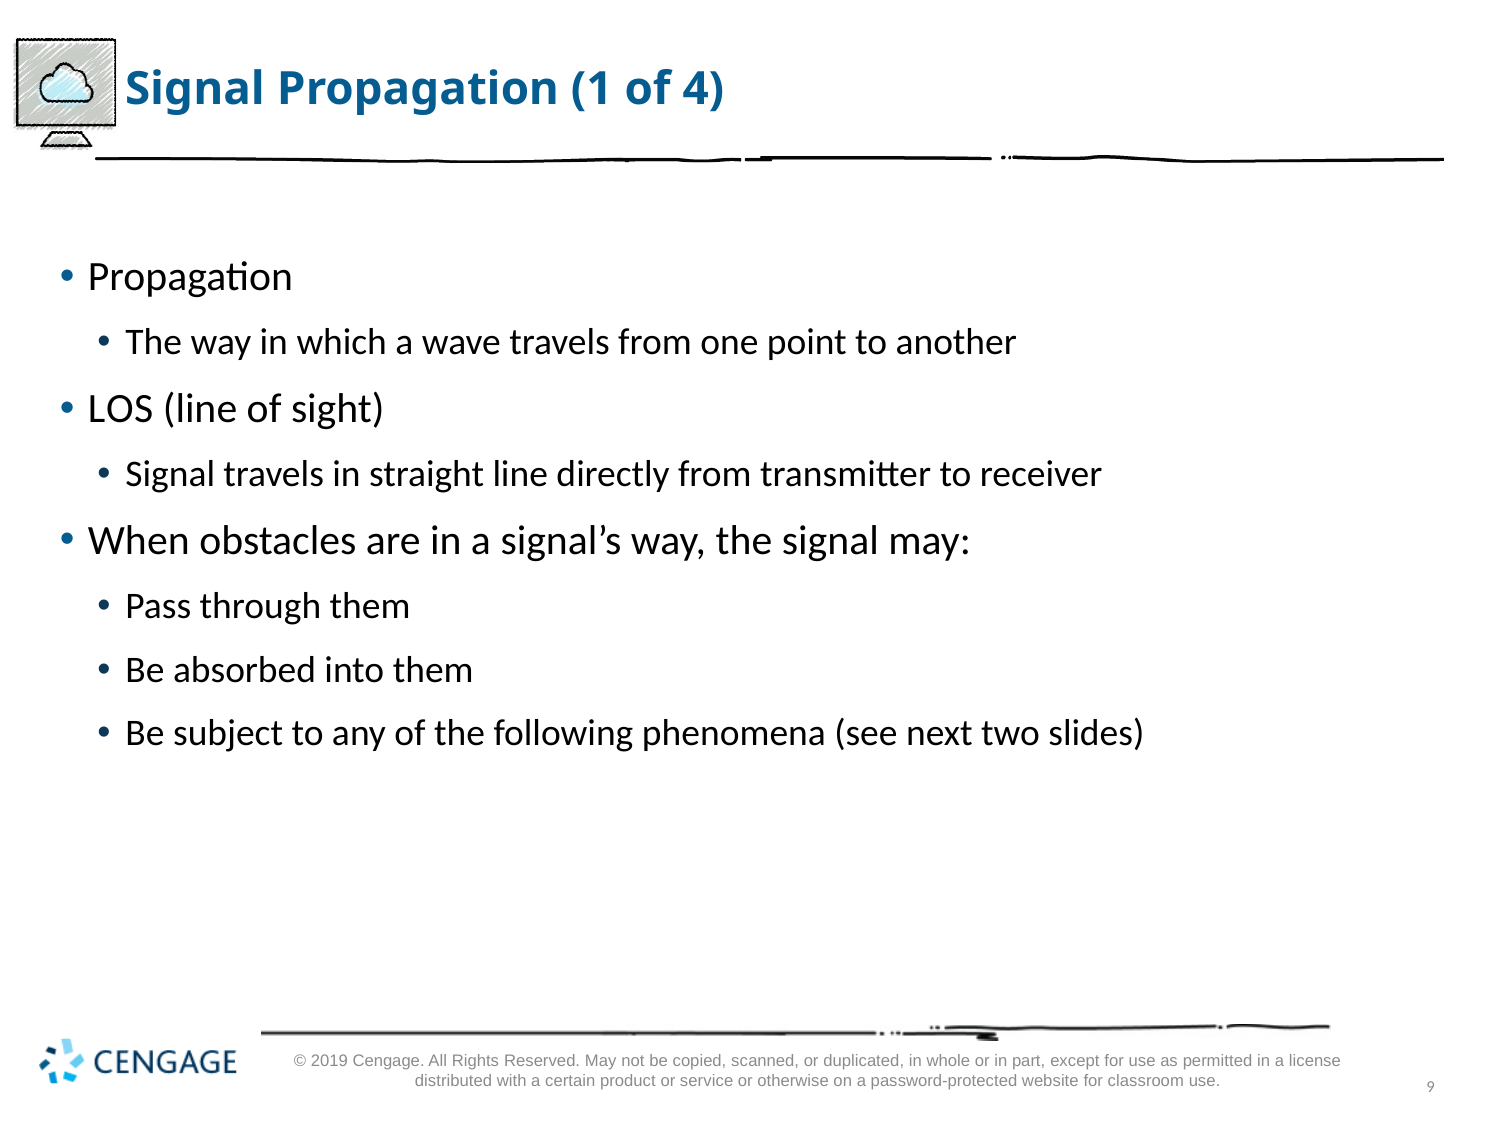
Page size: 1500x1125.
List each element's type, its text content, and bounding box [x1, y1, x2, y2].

footer © 2019 Cengage. All Rights Reserved. May not be copied, scanned, or duplicated, in whole or in part, except for use as permitted in a license distributed with a certain product or service or otherwise on a password-protected website for classroom use. [262, 1050, 1375, 1091]
list Propagation The way in which a wave travels from one point to another L O S (line of sight) Signal travels in straight line directly from transmitter to receiver When obstacles are in a signal’s way, the signal may: Pass through them Be absorbed into them Be subject to any of the following phenomena (see next two slides) [59, 252, 1441, 760]
picture [13, 36, 117, 151]
title Signal Propagation (1 of 4) [125, 66, 1442, 116]
picture [19, 1025, 249, 1096]
picture [95, 155, 1444, 163]
picture [261, 1024, 1331, 1041]
